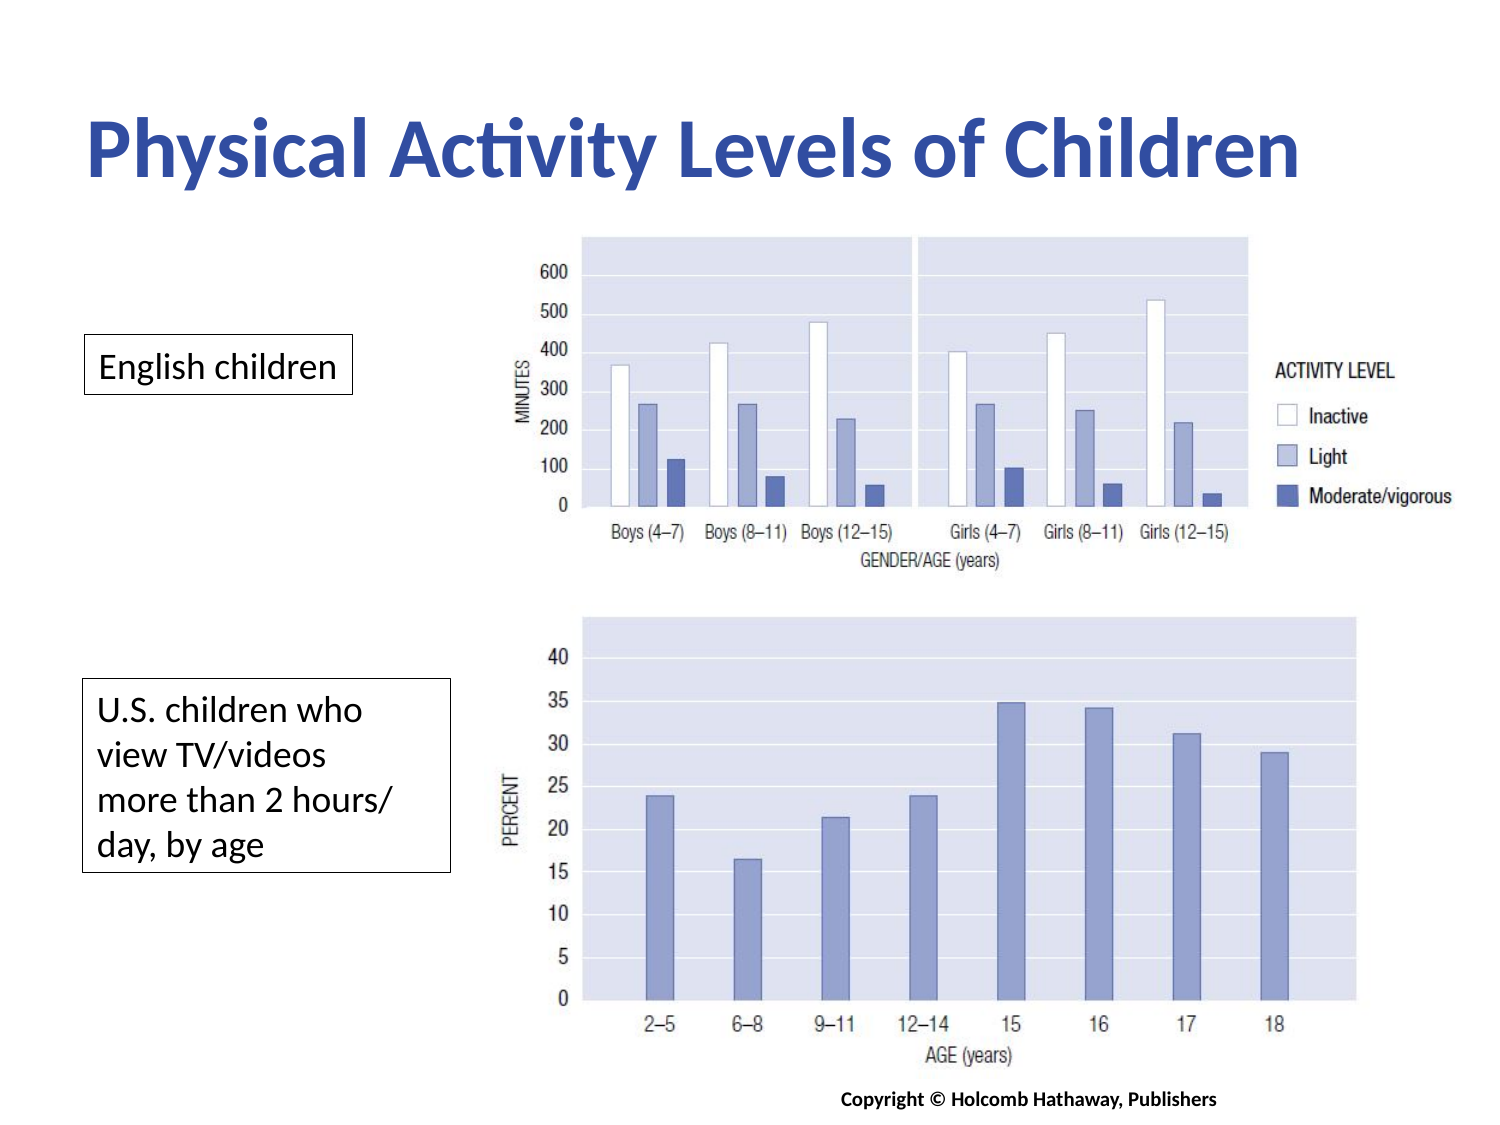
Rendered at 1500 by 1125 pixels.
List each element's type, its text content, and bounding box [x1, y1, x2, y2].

text_box U.S. children who view TV/videos more than 2 hours/ day, by age [82, 677, 450, 873]
text_box English children [83, 334, 353, 395]
picture [484, 604, 1413, 1080]
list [475, 215, 1474, 583]
title Physical Activity Levels of Children [72, 49, 1423, 237]
footer Copyright © Holcomb Hathaway, Publishers [718, 1093, 1237, 1118]
